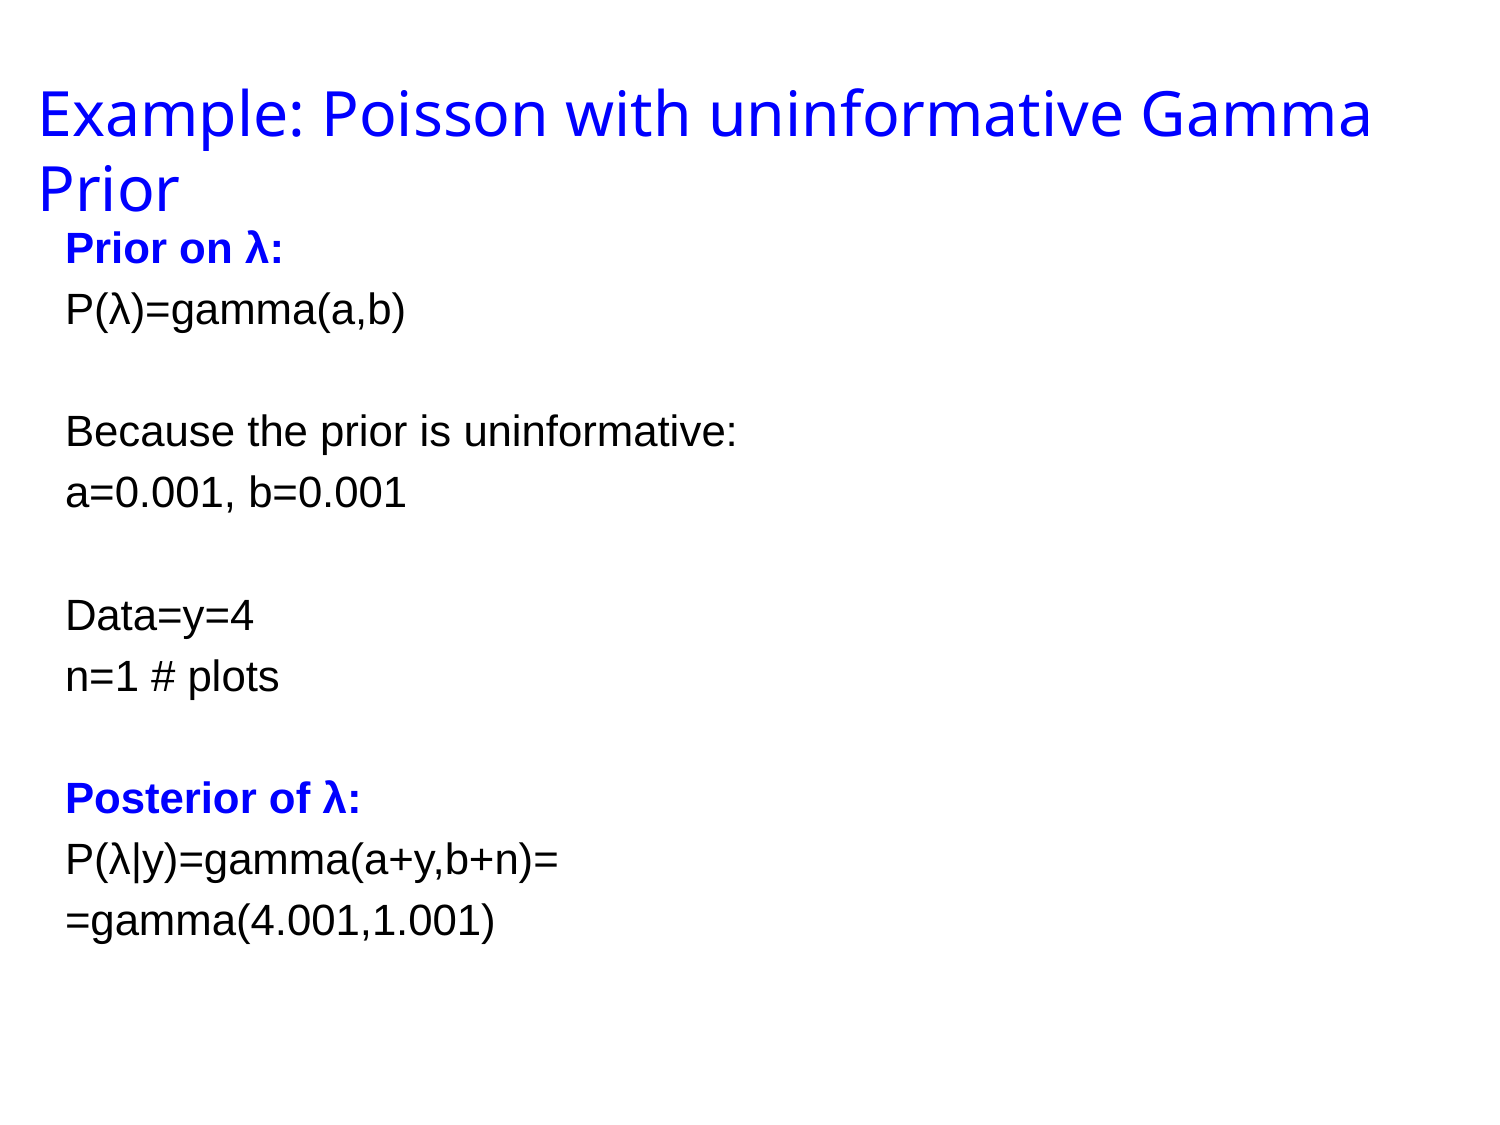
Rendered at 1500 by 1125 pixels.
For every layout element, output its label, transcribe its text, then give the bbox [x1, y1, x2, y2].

list Prior on λ: P(λ)=gamma(a,b) Because the prior is uninformative: a=0.001, b=0.001 Data=y=4 n=1 # plots Posterior of λ: P(λ|y)=gamma(a+y,b+n)= =gamma(4.001,1.001) [50, 225, 1400, 955]
text_box Example: Poisson with uninformative Gamma Prior [37, 74, 1500, 225]
